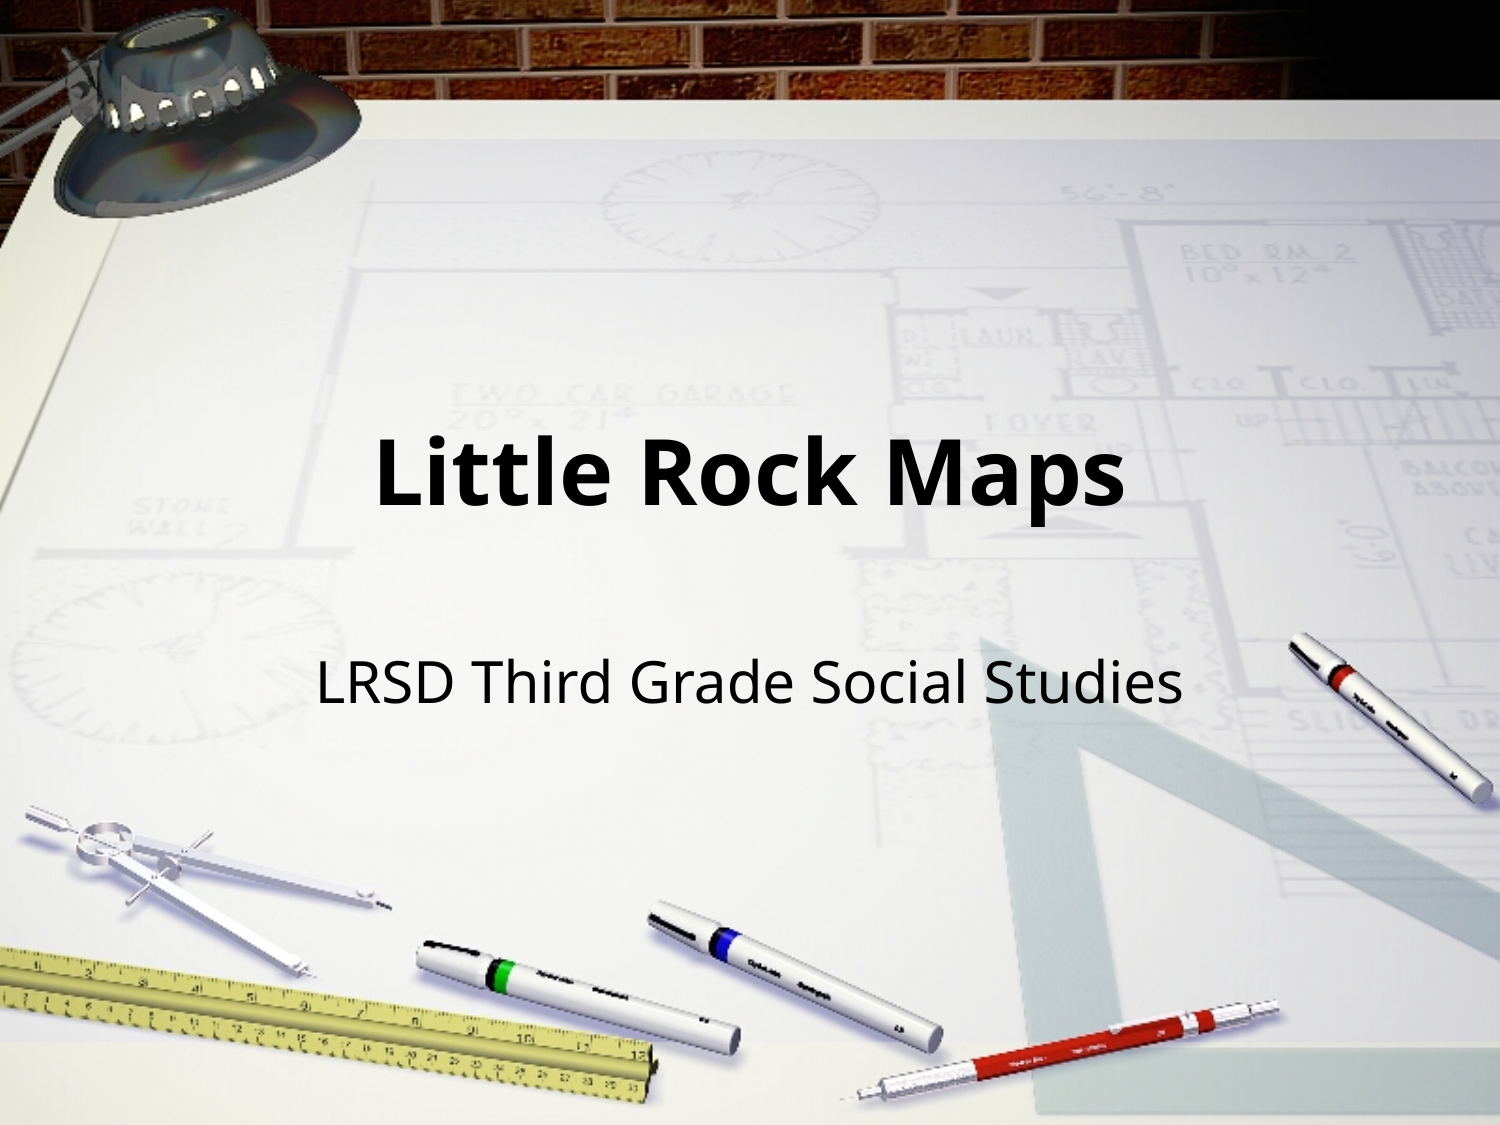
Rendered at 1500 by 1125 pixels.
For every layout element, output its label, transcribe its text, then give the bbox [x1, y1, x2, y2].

subtitle LRSD Third Grade Social Studies [280, 637, 1219, 913]
picture [0, 0, 1500, 1125]
footer [512, 1037, 988, 1113]
title Little Rock Maps [112, 374, 1388, 563]
slide_number [12, 1037, 326, 1113]
